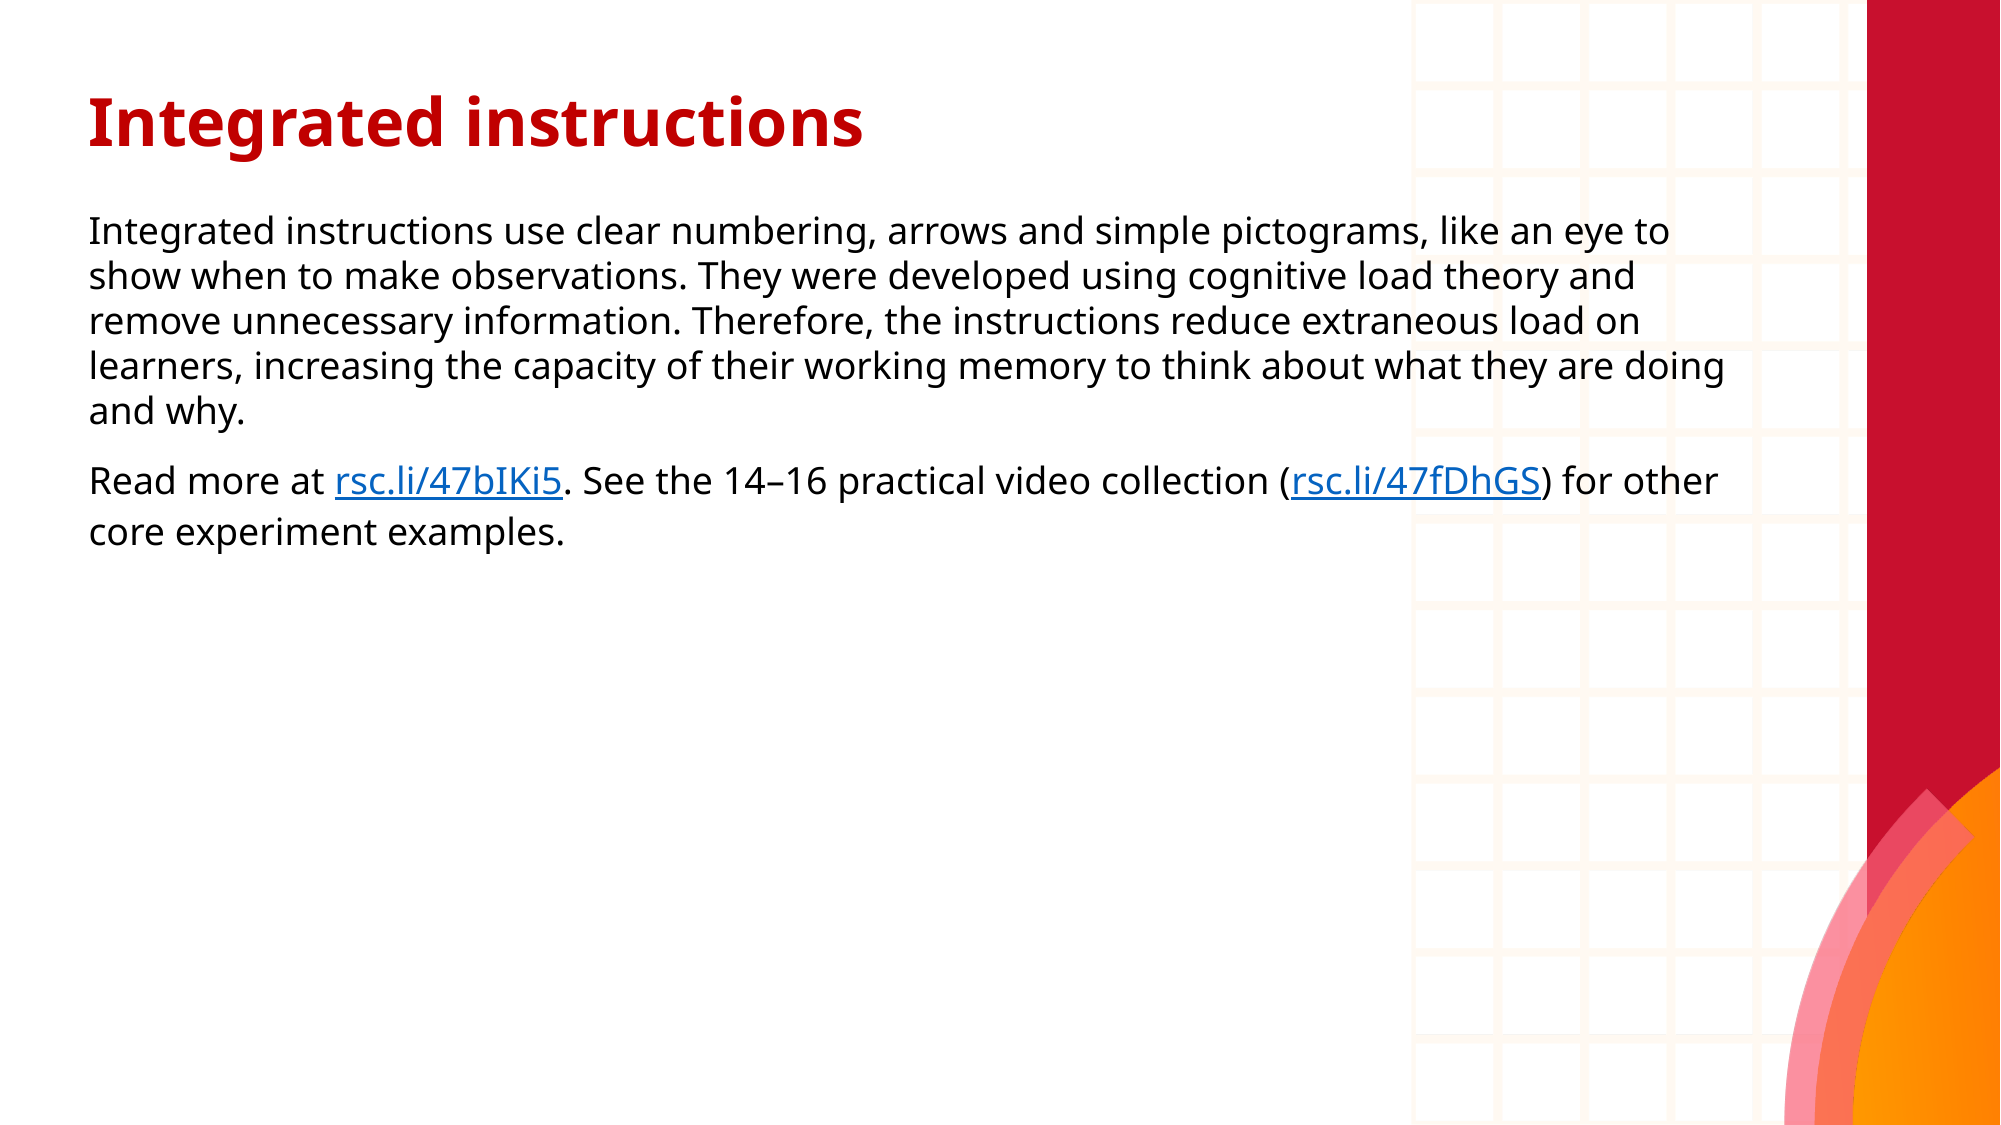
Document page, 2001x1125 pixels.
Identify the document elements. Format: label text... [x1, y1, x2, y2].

list Integrated instructions use clear numbering, arrows and simple pictograms, like an eye to show when to make observations. They were developed using cognitive load theory and remove unnecessary information. Therefore, the instructions reduce extraneous load on learners, increasing the capacity of their working memory to think about what they are doing and why. Read more at rsc.li/47bIKi5. See the 14–16 practical video collection (rsc.li/47fDhGS) for other core experiment examples. [88, 206, 1743, 1034]
picture [1411, 0, 2000, 1125]
title Integrated instructions [88, 88, 1743, 161]
